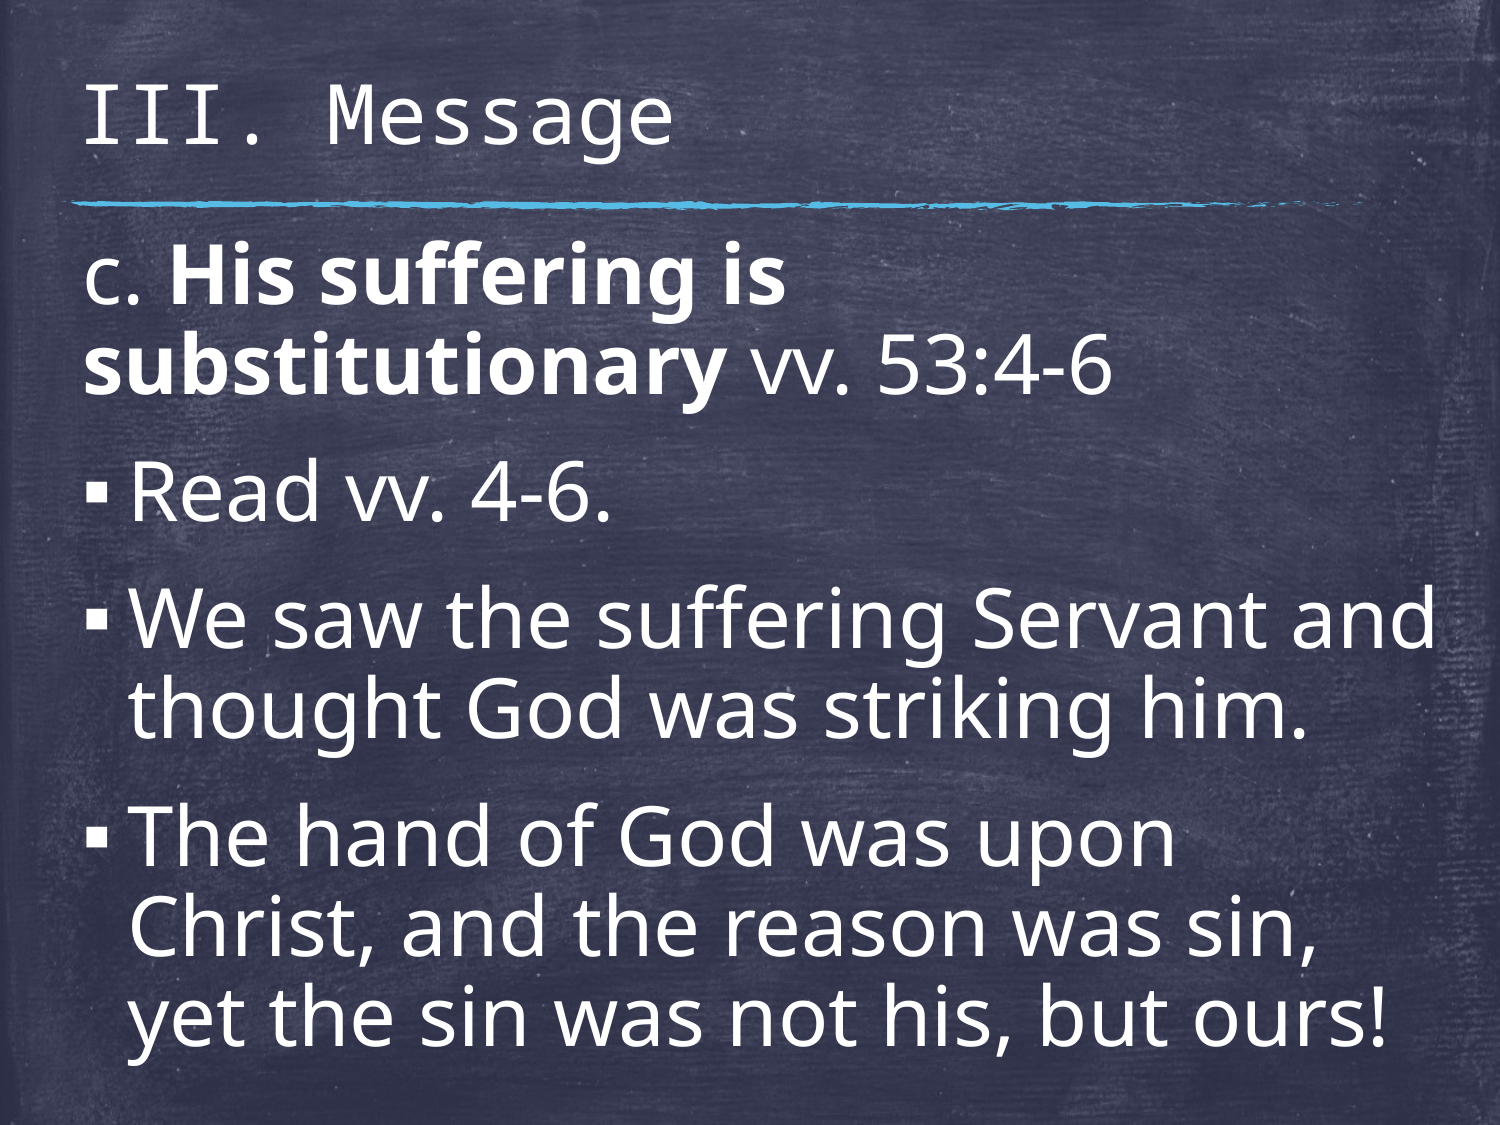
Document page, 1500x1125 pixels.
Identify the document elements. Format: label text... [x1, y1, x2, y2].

list c. His suffering is substitutionary vv. 53:4-6 Read vv. 4-6. We saw the suffering Servant and thought God was striking him. The hand of God was upon Christ, and the reason was sin, yet the sin was not his, but ours! [67, 224, 1468, 1100]
title III. Message [62, 0, 1298, 171]
